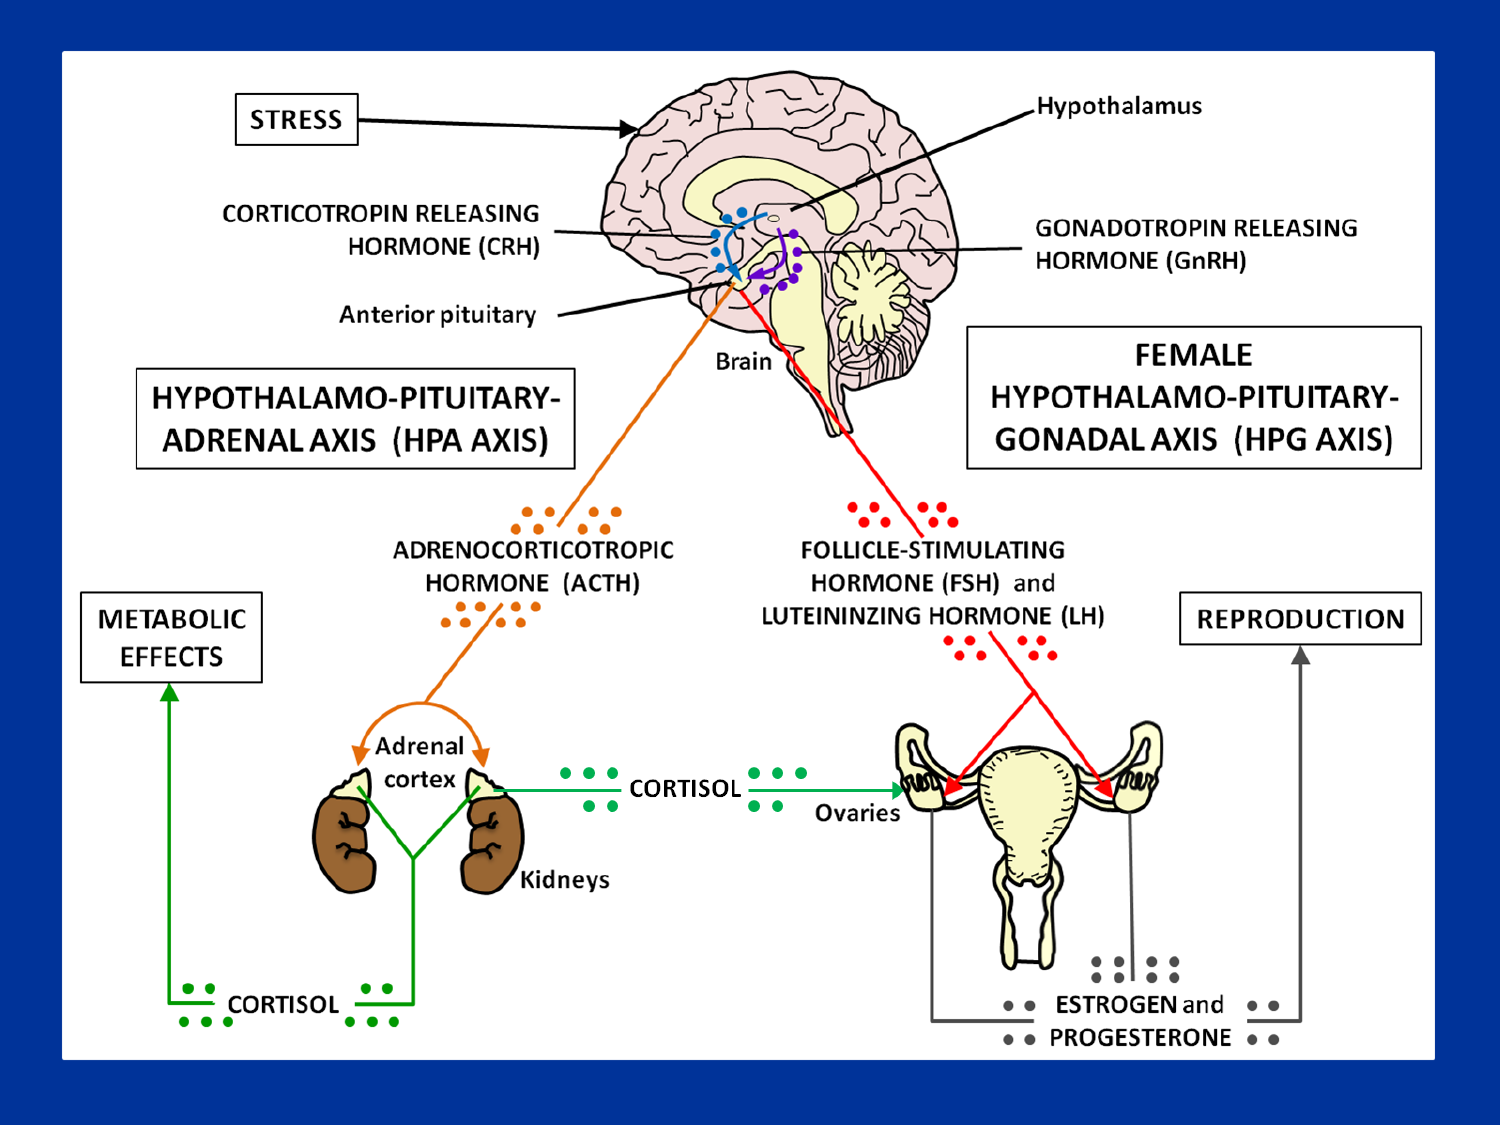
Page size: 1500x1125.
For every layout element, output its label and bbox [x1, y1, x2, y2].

picture [60, 49, 1437, 1063]
